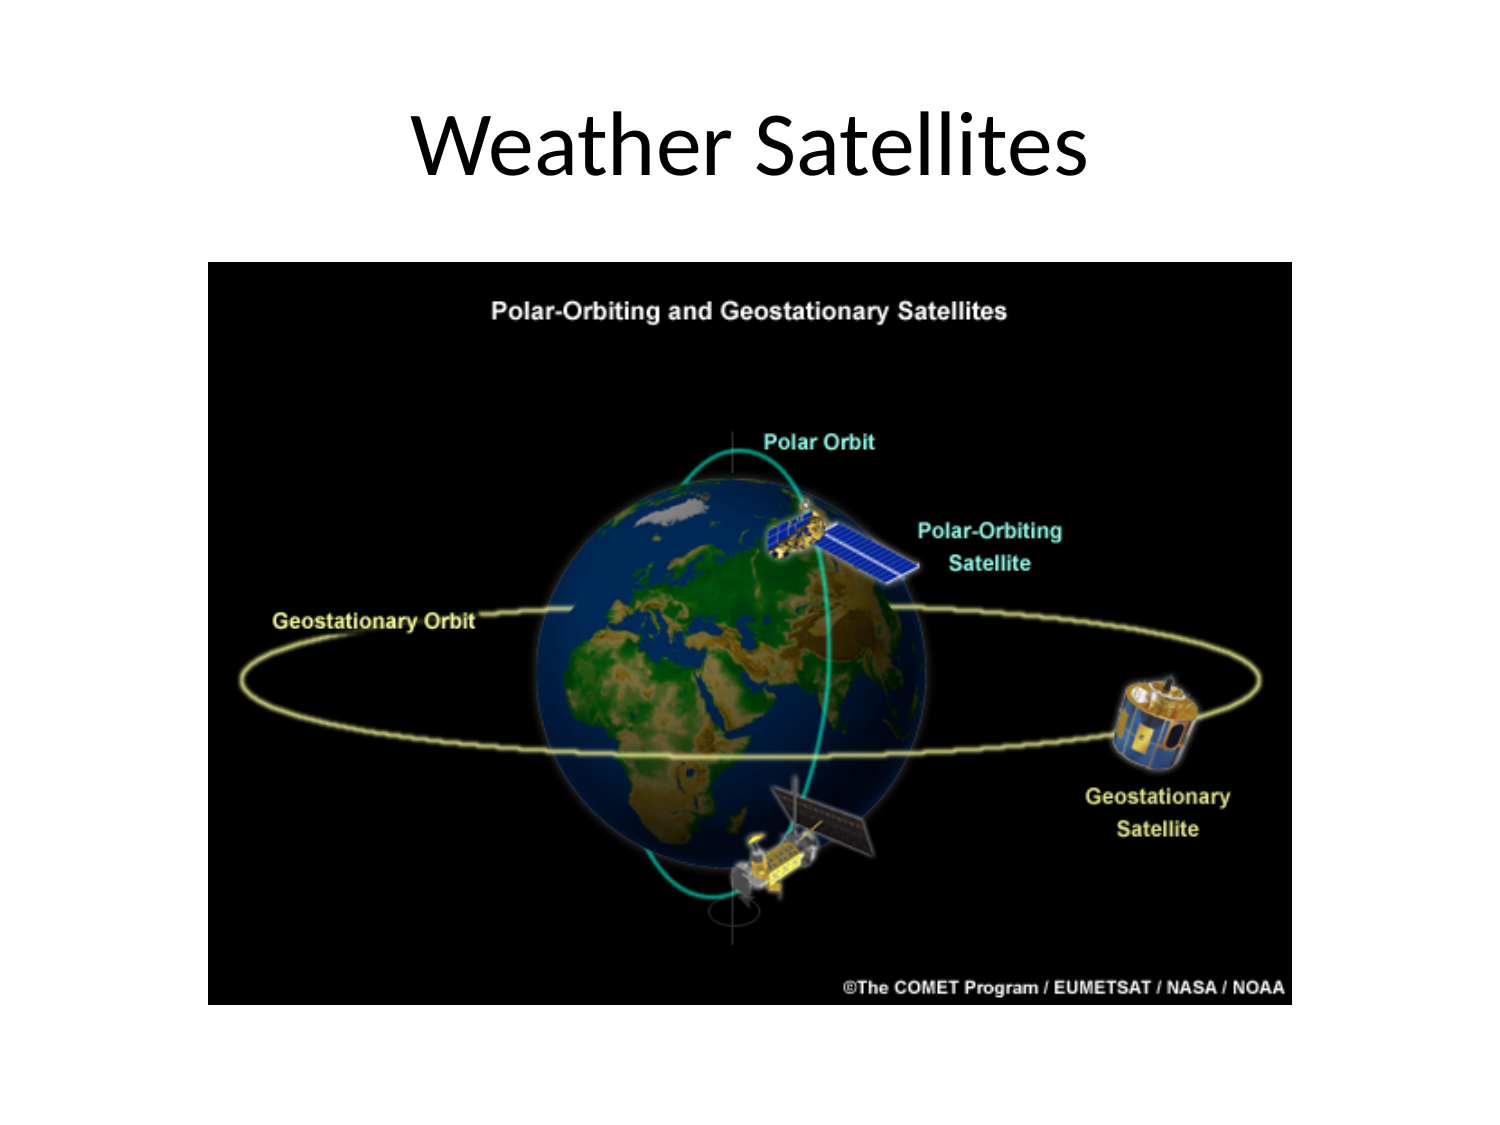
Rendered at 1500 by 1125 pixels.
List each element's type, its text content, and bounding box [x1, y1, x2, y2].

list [74, 262, 1426, 1006]
title Weather Satellites [75, 45, 1425, 233]
